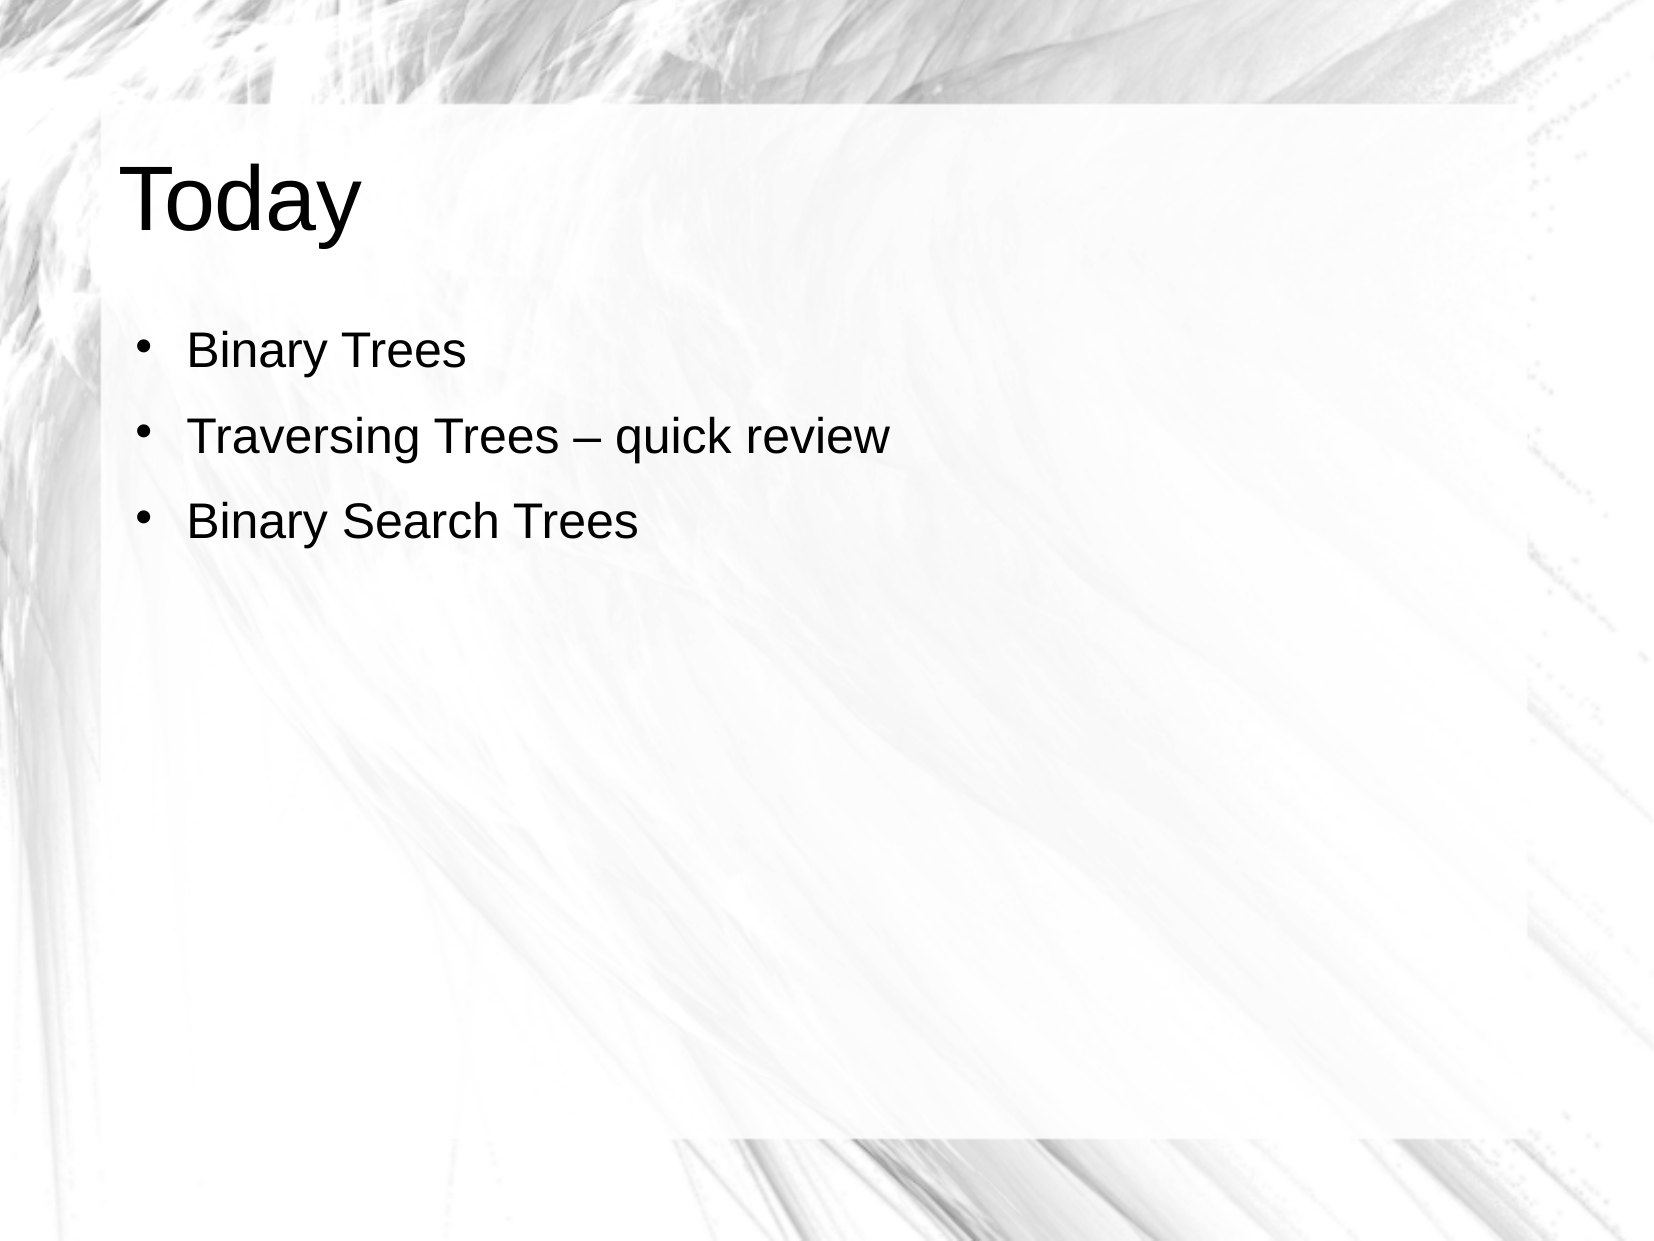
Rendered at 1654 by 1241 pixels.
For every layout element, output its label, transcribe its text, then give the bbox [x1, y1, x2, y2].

picture [0, 0, 1654, 1241]
title Today [118, 93, 1506, 299]
list Binary Trees Traversing Trees – quick review Binary Search Trees [118, 319, 1571, 1109]
